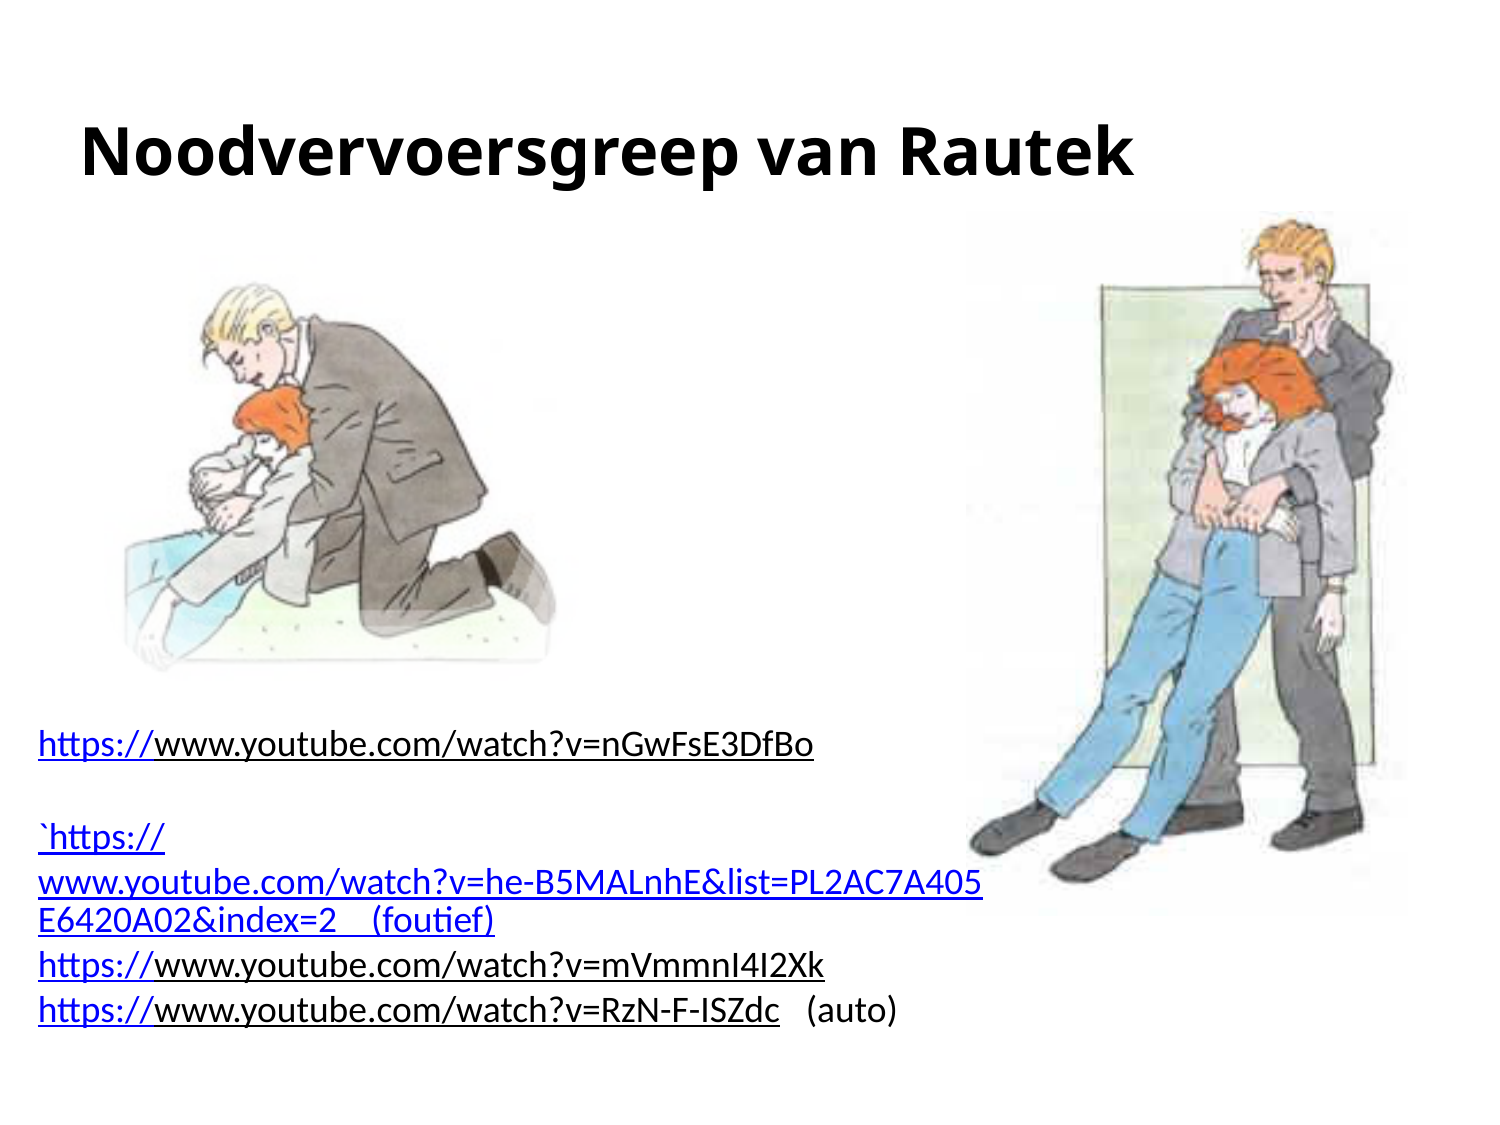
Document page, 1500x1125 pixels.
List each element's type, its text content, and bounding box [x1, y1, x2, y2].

text_box https://www.youtube.com/watch?v=nGwFsE3DfBo [23, 711, 868, 771]
picture [966, 211, 1412, 916]
text_box Noodvervoersgreep van Rautek [64, 101, 1412, 197]
picture [103, 255, 581, 681]
text_box `https://www.youtube.com/watch?v=he-B5MALnhE&list=PL2AC7A405E6420A02&index=2 (foutief) https://www.youtube.com/watch?v=mVmmnI4I2Xk https://www.youtube.com/watch?v=RzN-F-ISZdc (auto) [23, 804, 998, 1000]
